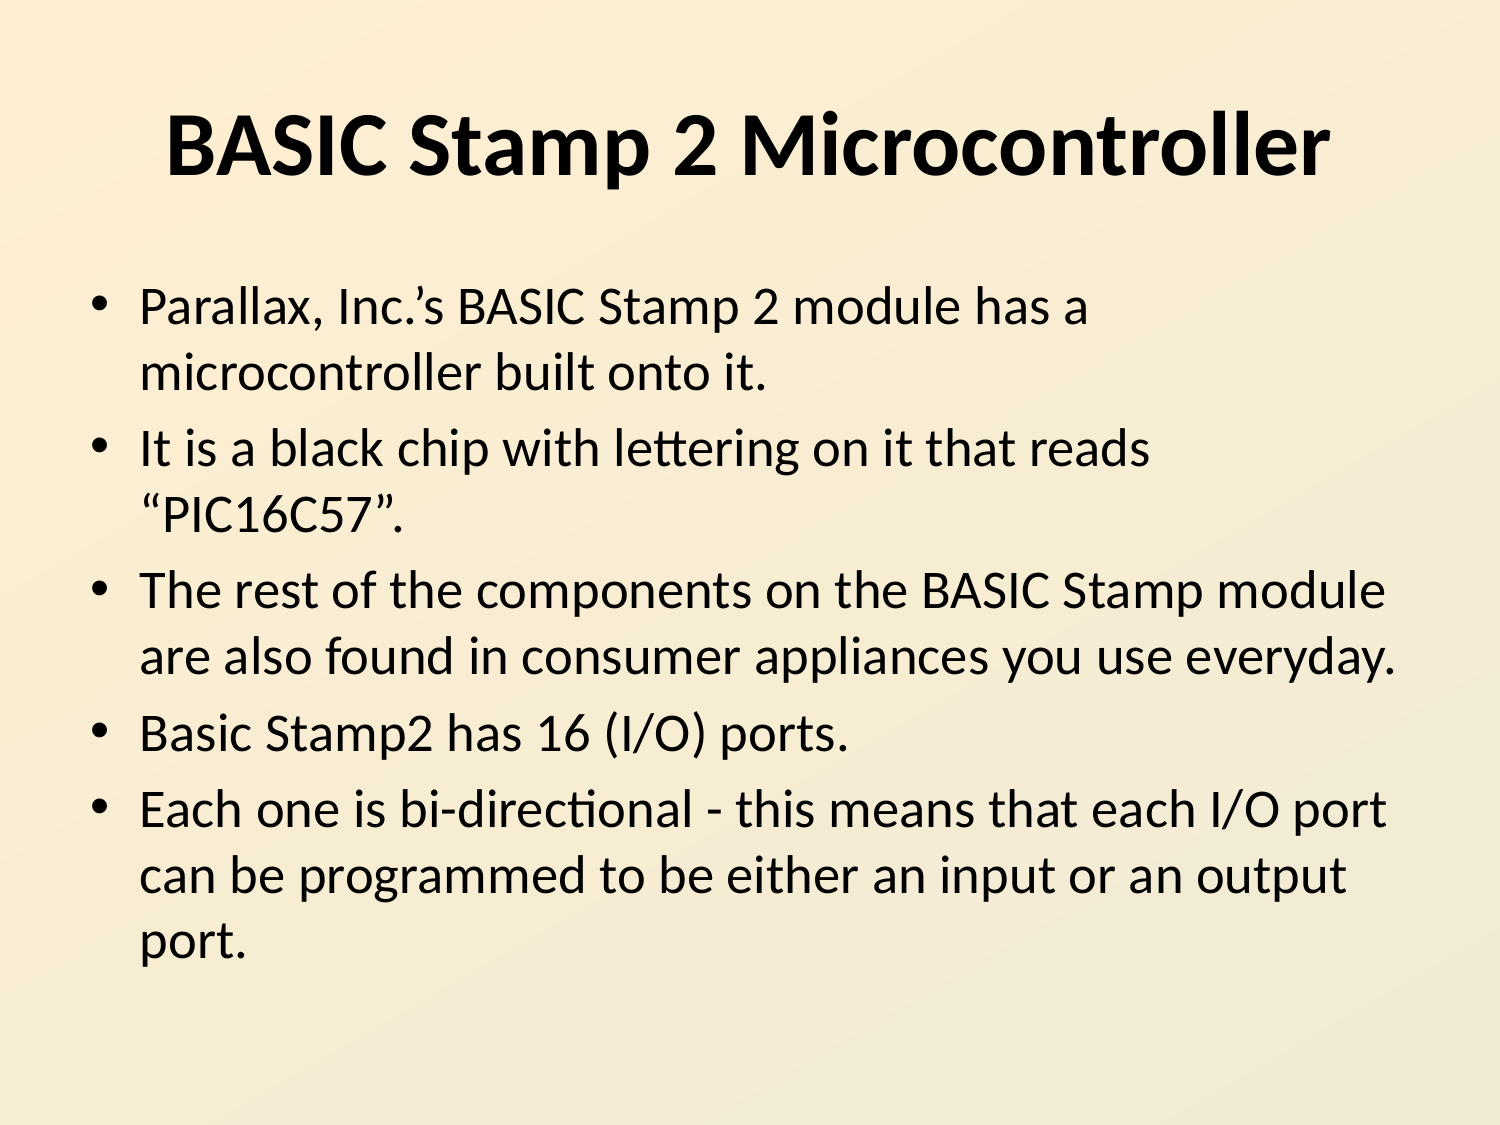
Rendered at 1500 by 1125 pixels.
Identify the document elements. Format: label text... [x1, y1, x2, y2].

list Parallax, Inc.’s BASIC Stamp 2 module has a microcontroller built onto it. It is a black chip with lettering on it that reads “PIC16C57”. The rest of the components on the BASIC Stamp module are also found in consumer appliances you use everyday. Basic Stamp2 has 16 (I/O) ports. Each one is bi-directional - this means that each I/O port can be programmed to be either an input or an output port. [75, 262, 1425, 1005]
title BASIC Stamp 2 Microcontroller [75, 45, 1425, 233]
